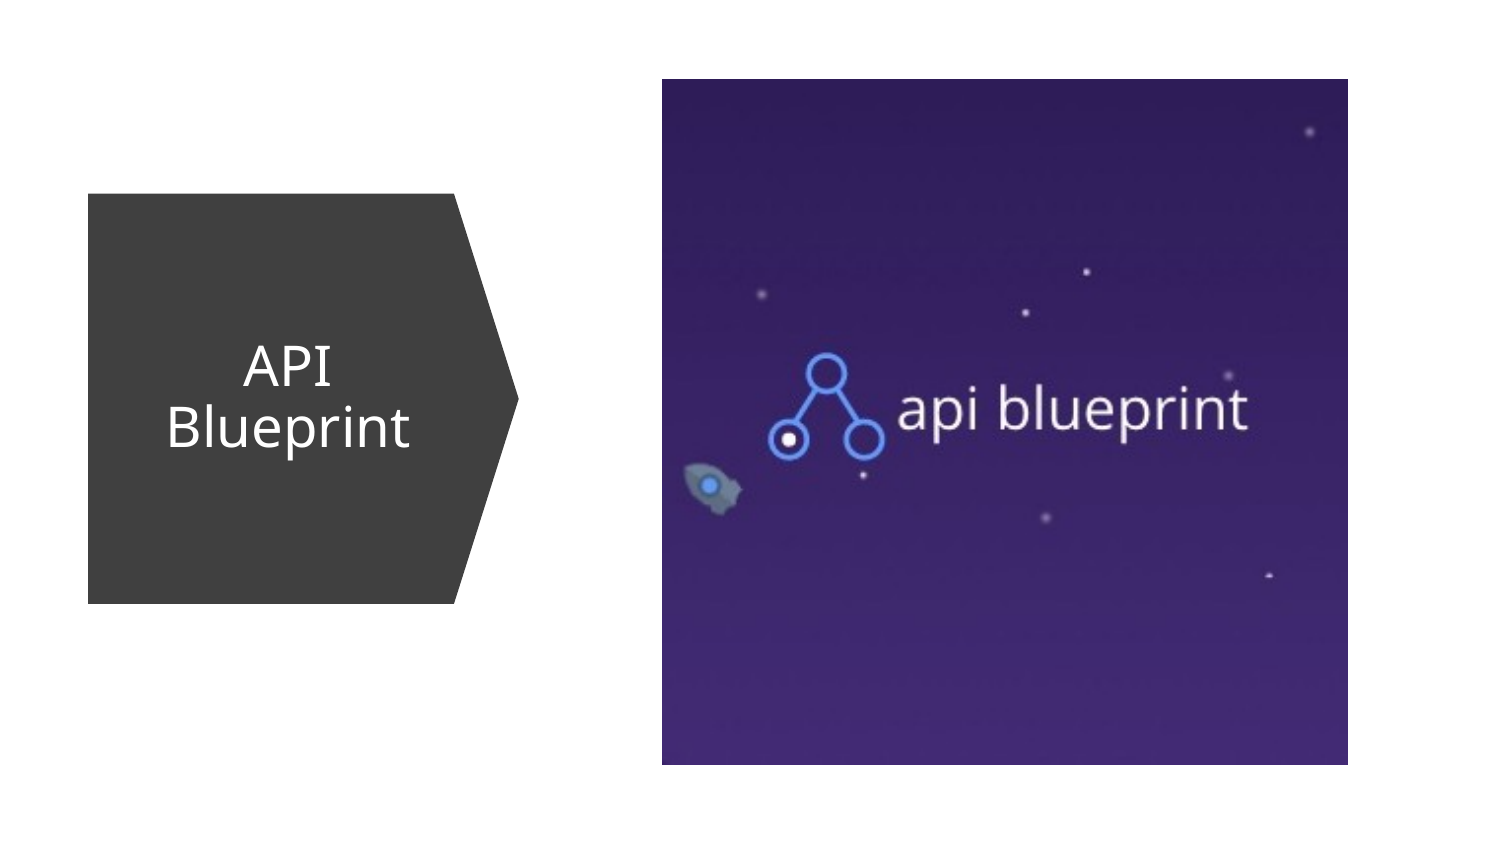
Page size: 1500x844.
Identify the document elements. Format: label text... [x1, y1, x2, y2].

text_box [88, 193, 519, 604]
title API Blueprint [126, 242, 450, 556]
picture [661, 78, 1348, 765]
